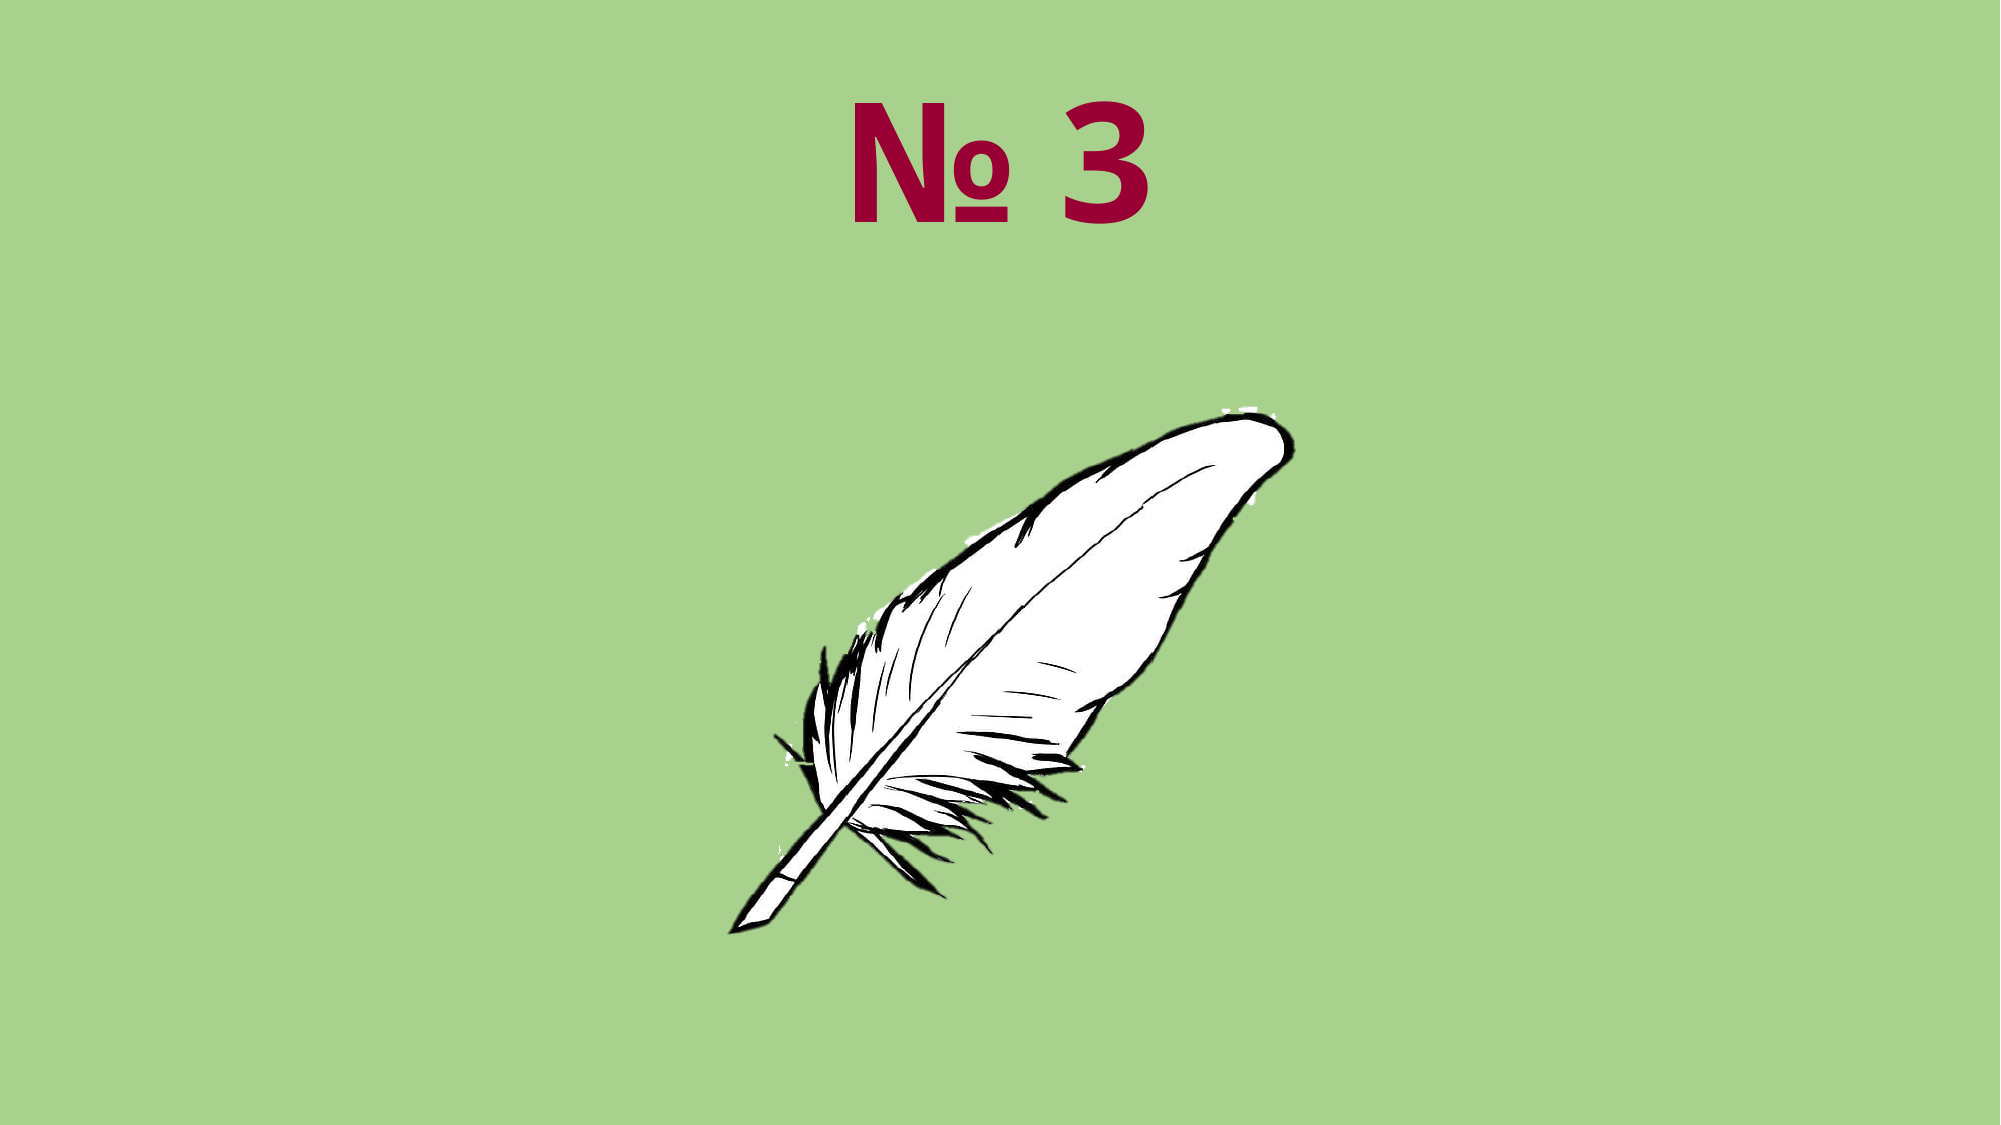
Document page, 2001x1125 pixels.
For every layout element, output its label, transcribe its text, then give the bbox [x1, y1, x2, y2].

picture [542, 258, 1458, 1103]
title № 3 [137, 59, 1863, 278]
